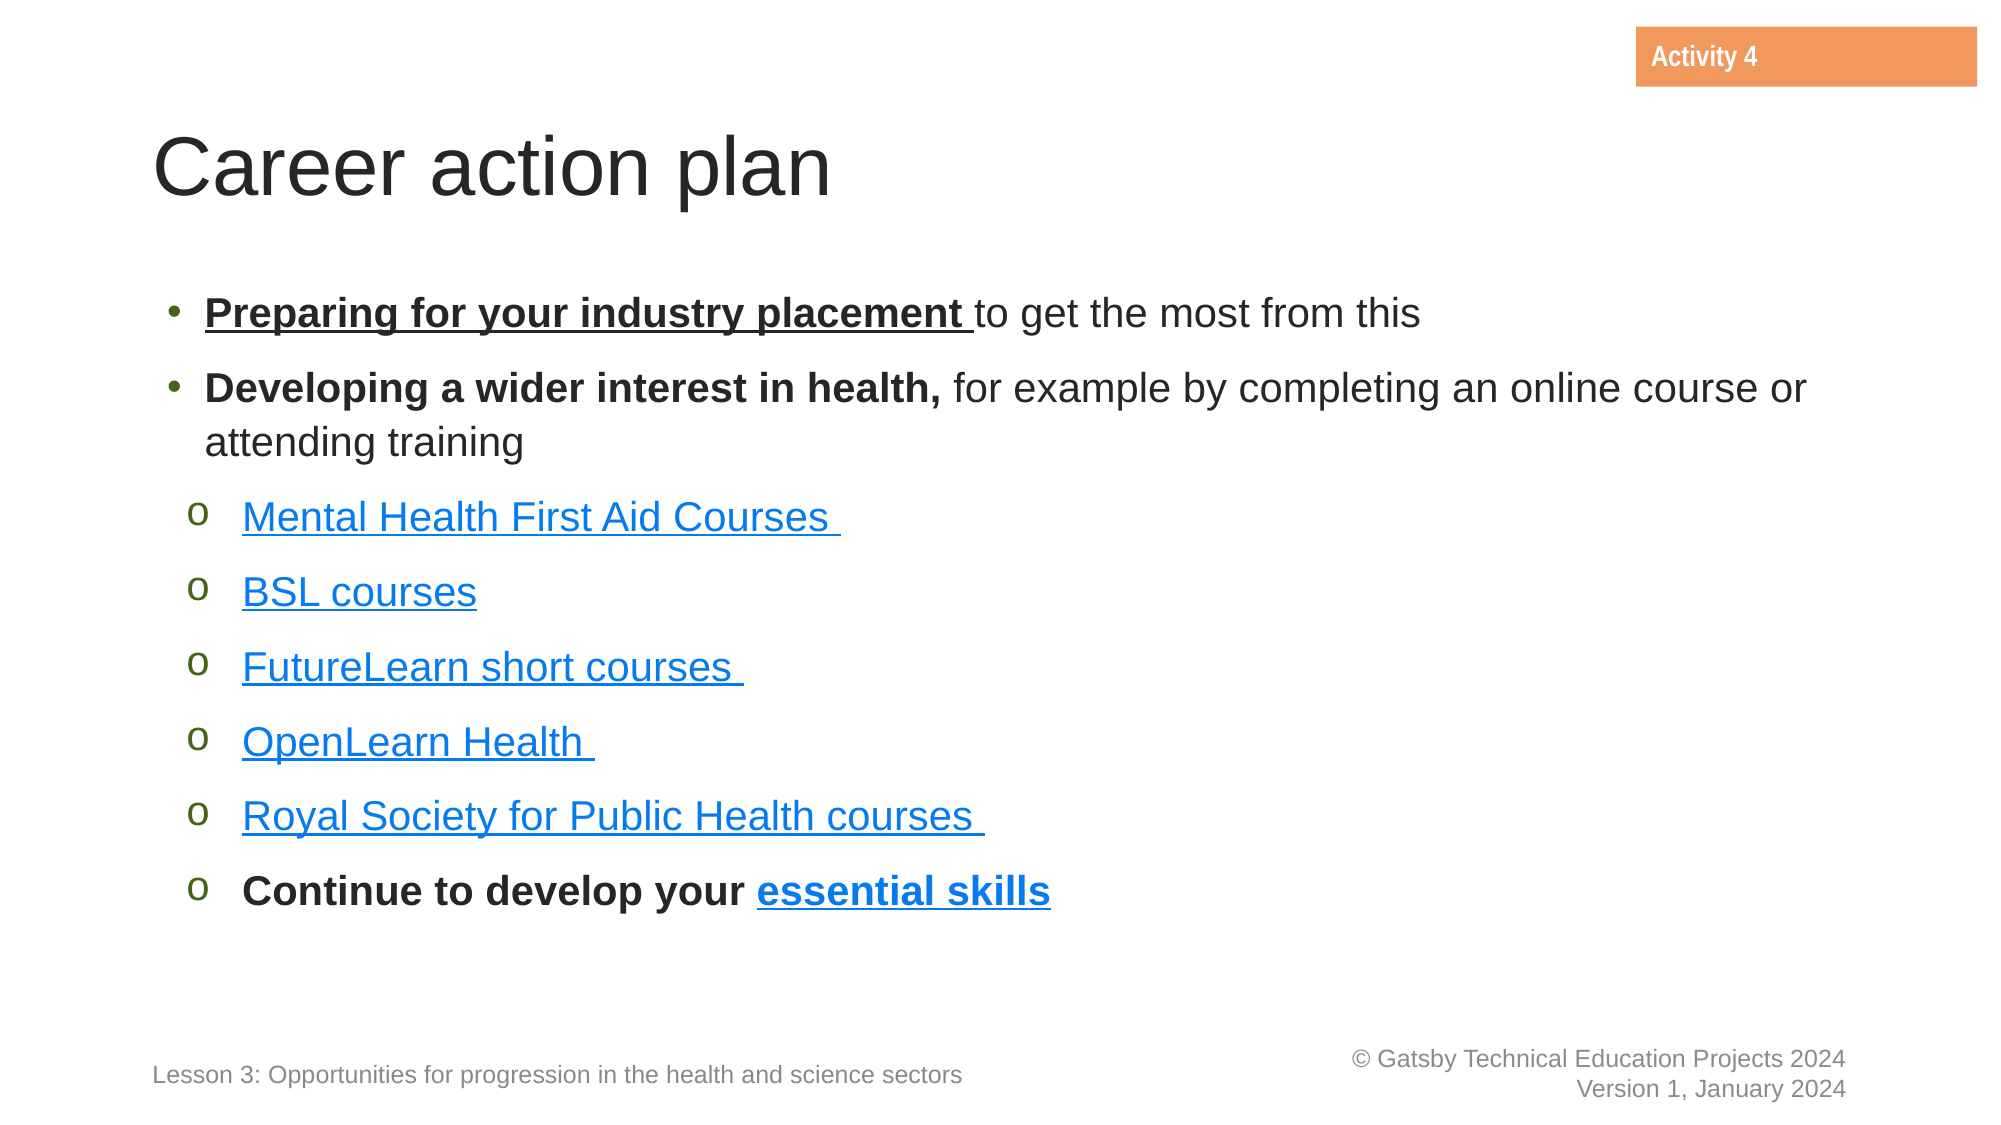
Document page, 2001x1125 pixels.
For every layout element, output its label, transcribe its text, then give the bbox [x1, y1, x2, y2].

title Career action plan [137, 59, 1863, 252]
list Lesson 3: Opportunities for progression in the health and science sectors [137, 1042, 1061, 1103]
list Preparing for your industry placement to get the most from this Developing a wider interest in health, for example by completing an online course or attending training Mental Health First Aid Courses BSL courses FutureLearn short courses OpenLearn Health Royal Society for Public Health courses Continue to develop your essential skills [137, 252, 1900, 1019]
list Activity 4 [1636, 26, 1978, 87]
